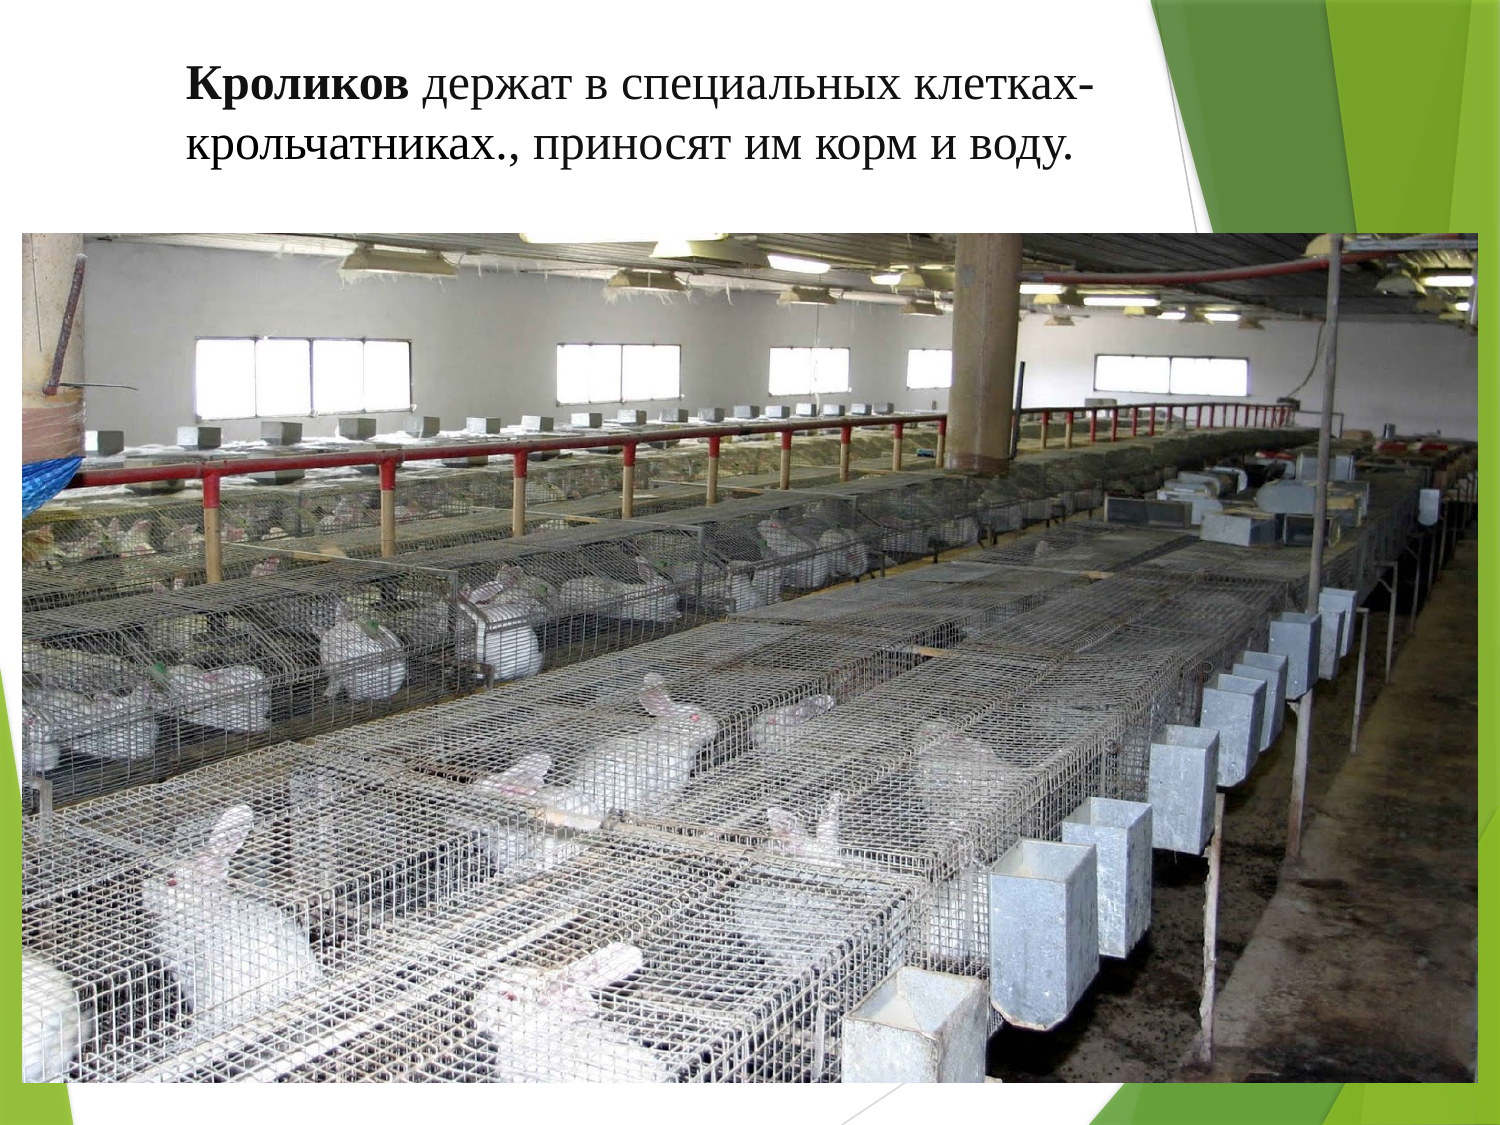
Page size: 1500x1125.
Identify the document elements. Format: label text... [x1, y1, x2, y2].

picture [21, 232, 1479, 1083]
text_box Кроликов держат в специальных клетках-крольчатниках., приносят им корм и воду. [171, 42, 1341, 178]
